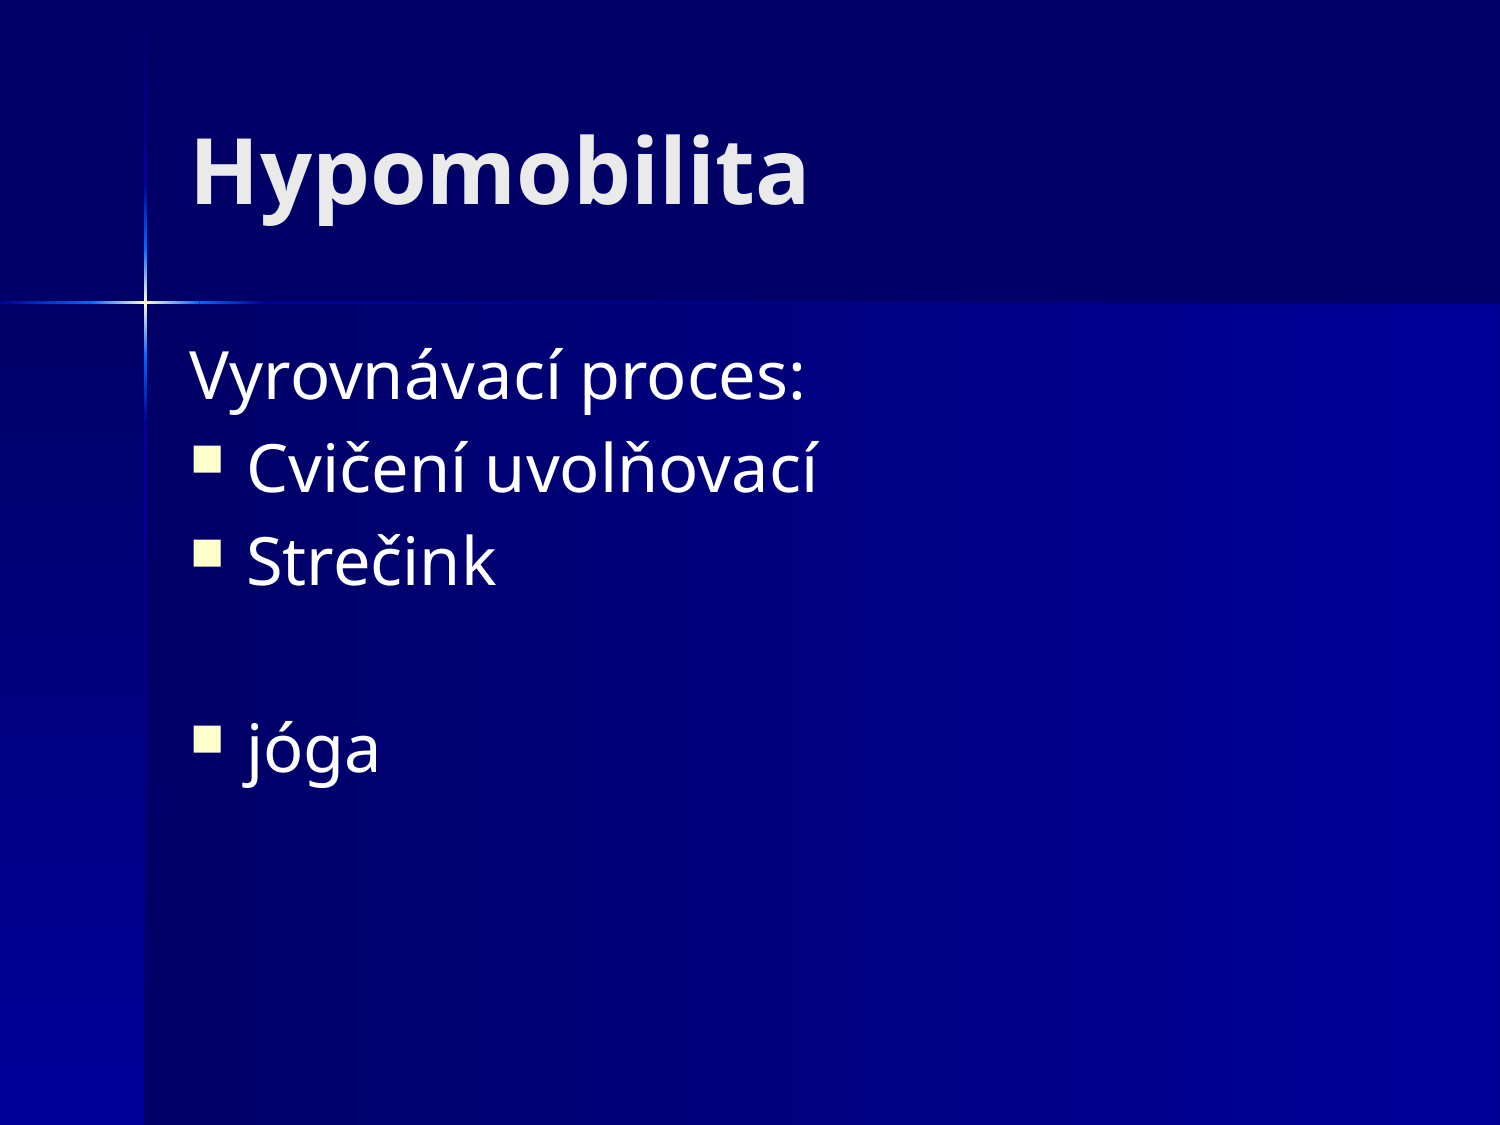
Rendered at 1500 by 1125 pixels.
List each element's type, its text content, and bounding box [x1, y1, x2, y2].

title Hypomobilita [174, 49, 1413, 286]
list Vyrovnávací proces: Cvičení uvolňovací Strečink jóga [174, 324, 1413, 1001]
